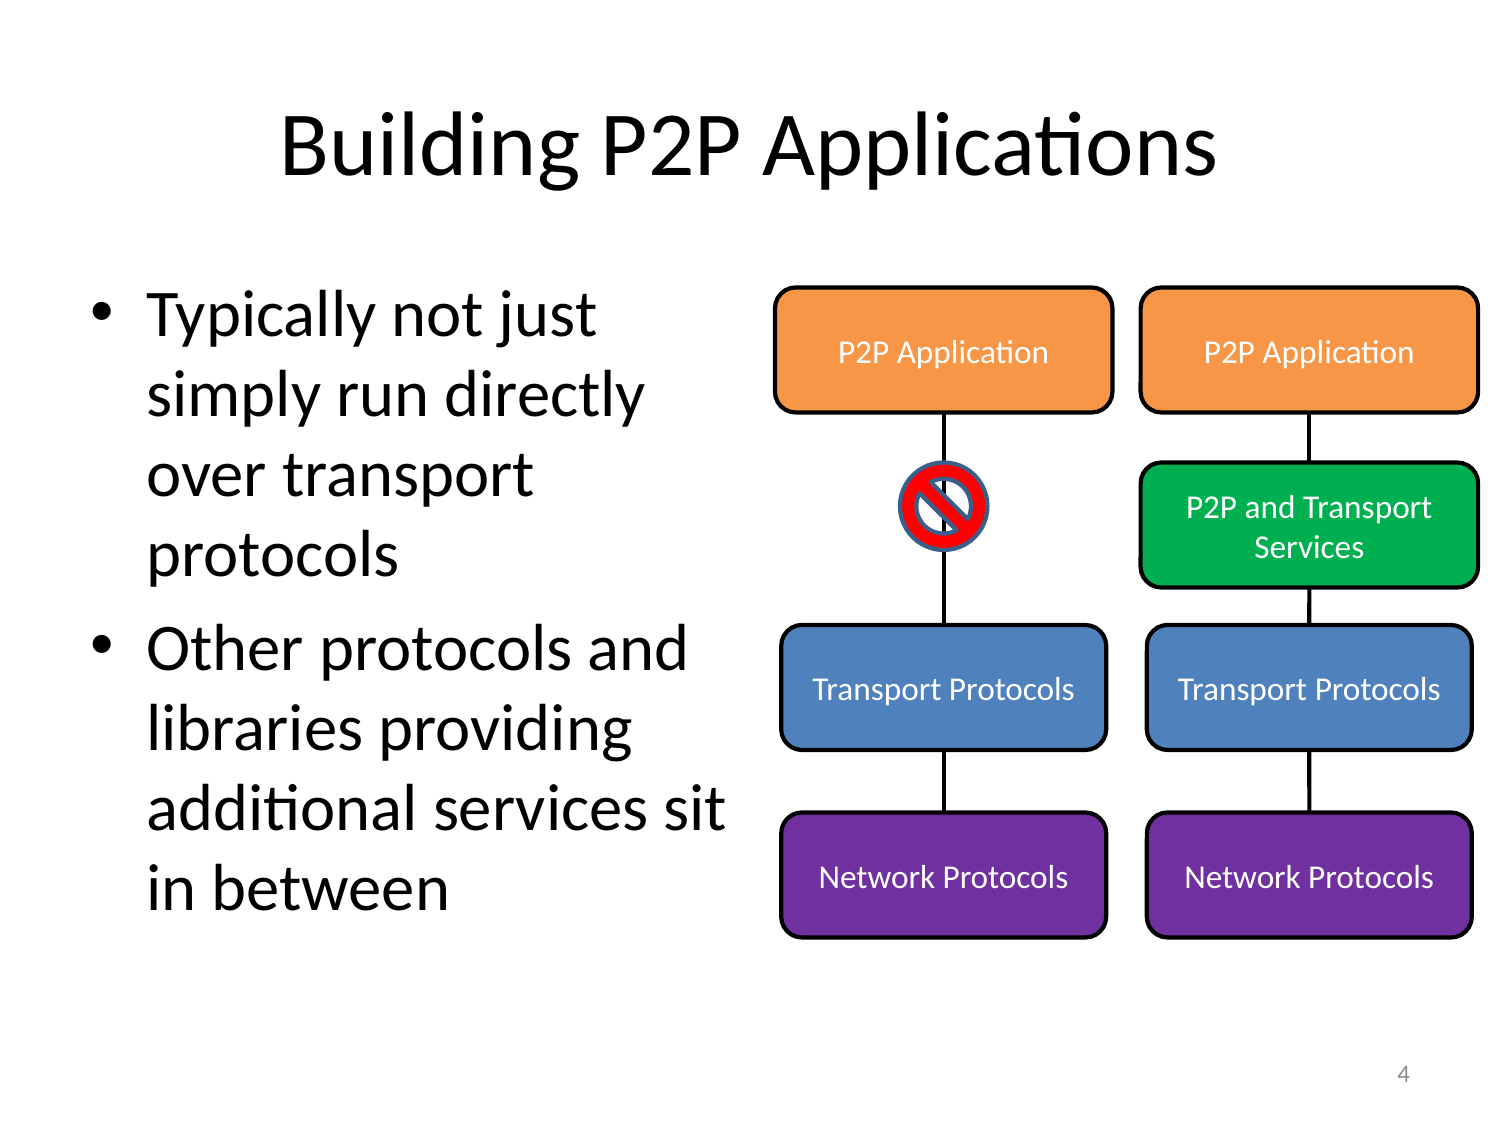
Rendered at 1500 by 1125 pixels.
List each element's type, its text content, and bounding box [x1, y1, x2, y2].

text_box Network Protocols [1144, 810, 1474, 940]
text_box Transport Protocols [1144, 622, 1474, 753]
text_box P2P Application [1138, 285, 1481, 415]
text_box P2P and Transport Services [1138, 460, 1481, 590]
text_box Network Protocols [779, 810, 1109, 940]
text_box [903, 528, 985, 553]
title Building P2P Applications [75, 45, 1425, 233]
slide_number 4 [1074, 1042, 1425, 1103]
list Typically not just simply run directly over transport protocols Other protocols and libraries providing additional services sit in between [75, 262, 750, 1005]
text_box P2P Application [772, 285, 1115, 415]
text_box [897, 460, 990, 518]
text_box Transport Protocols [779, 622, 1109, 753]
